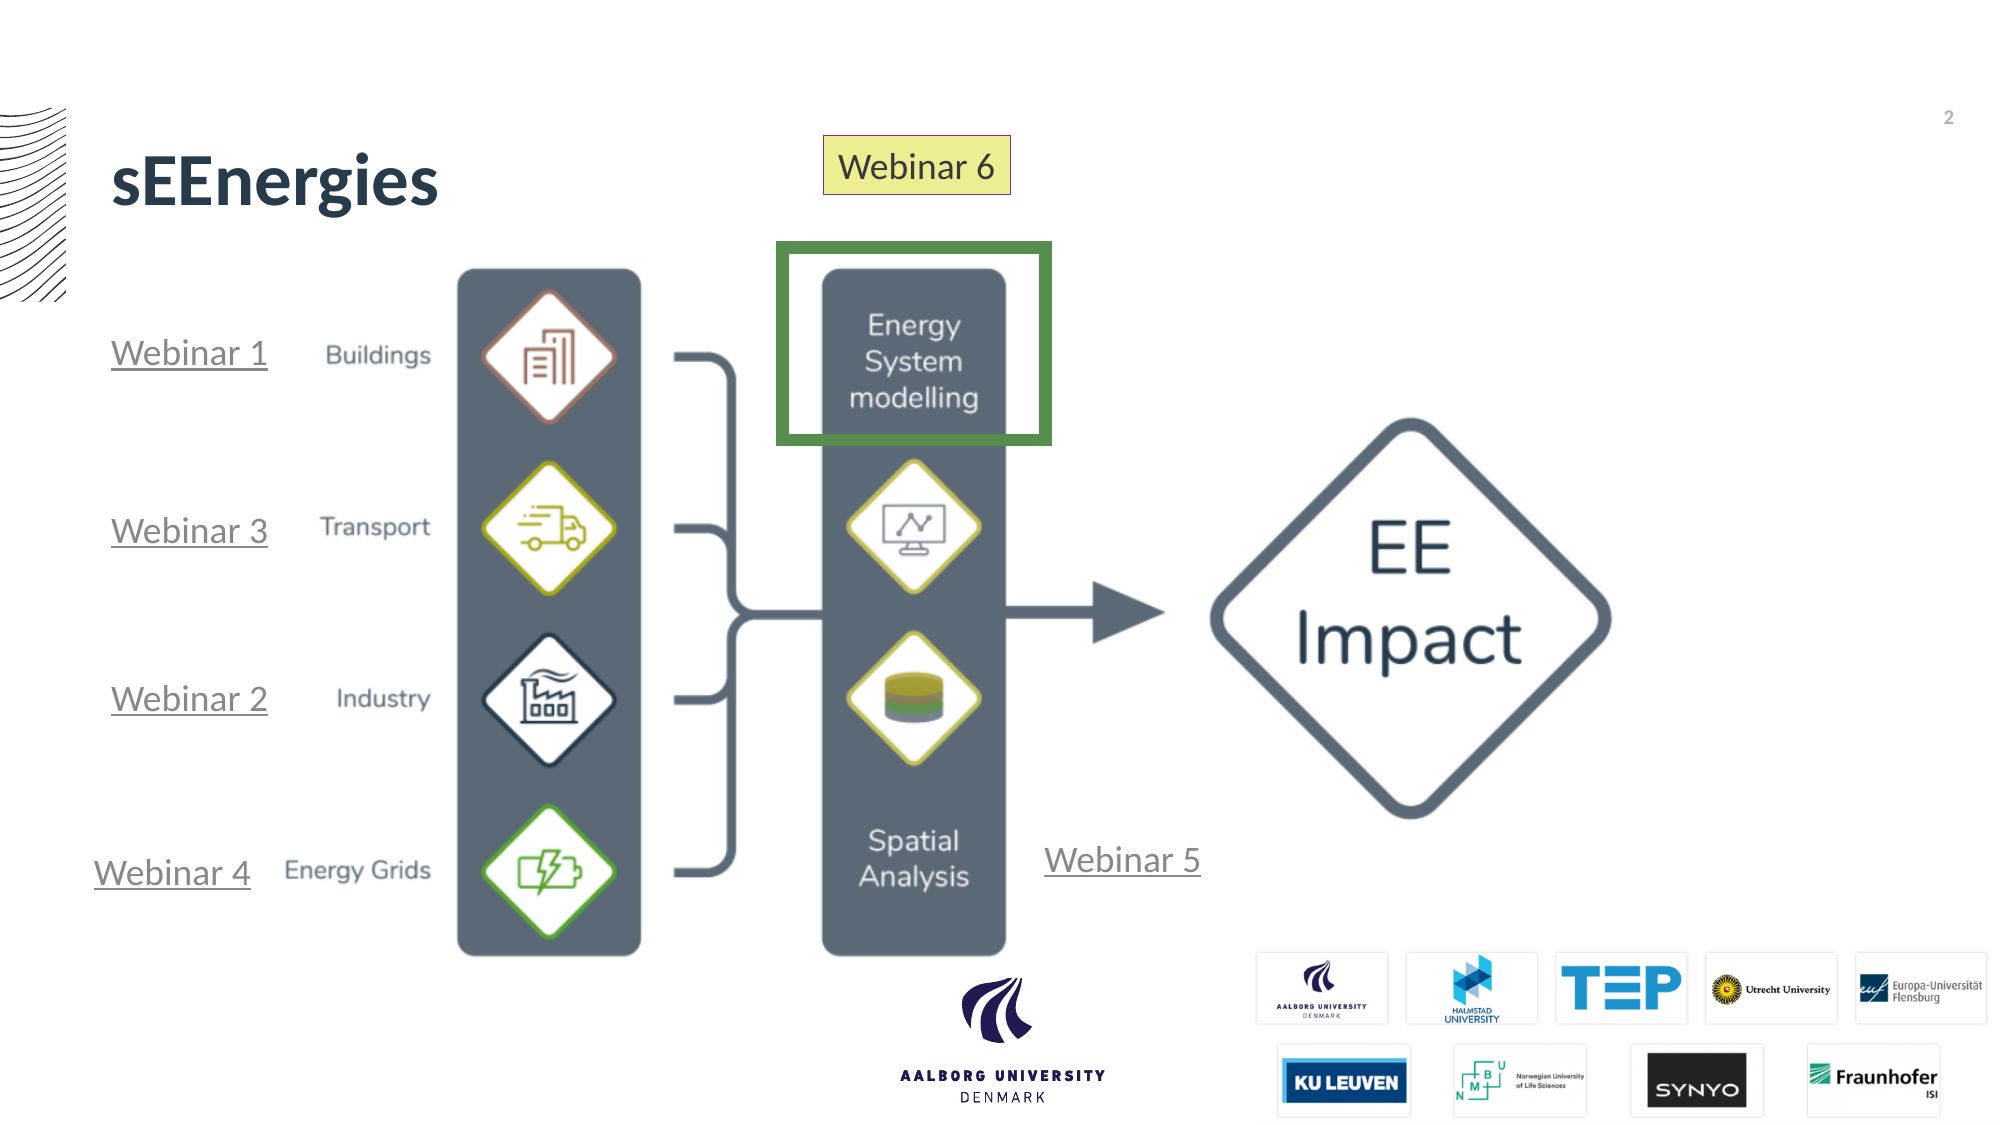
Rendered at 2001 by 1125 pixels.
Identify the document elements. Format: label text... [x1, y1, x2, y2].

text_box Webinar 1 [96, 320, 281, 381]
text_box Webinar 3 [96, 498, 281, 559]
title sEEnergies [96, 60, 1391, 303]
text_box Webinar 6 [823, 135, 1011, 195]
slide_number 2 [1860, 97, 1954, 135]
text_box Webinar 4 [79, 840, 281, 901]
text_box Webinar 2 [96, 666, 281, 727]
picture [281, 238, 2000, 1125]
